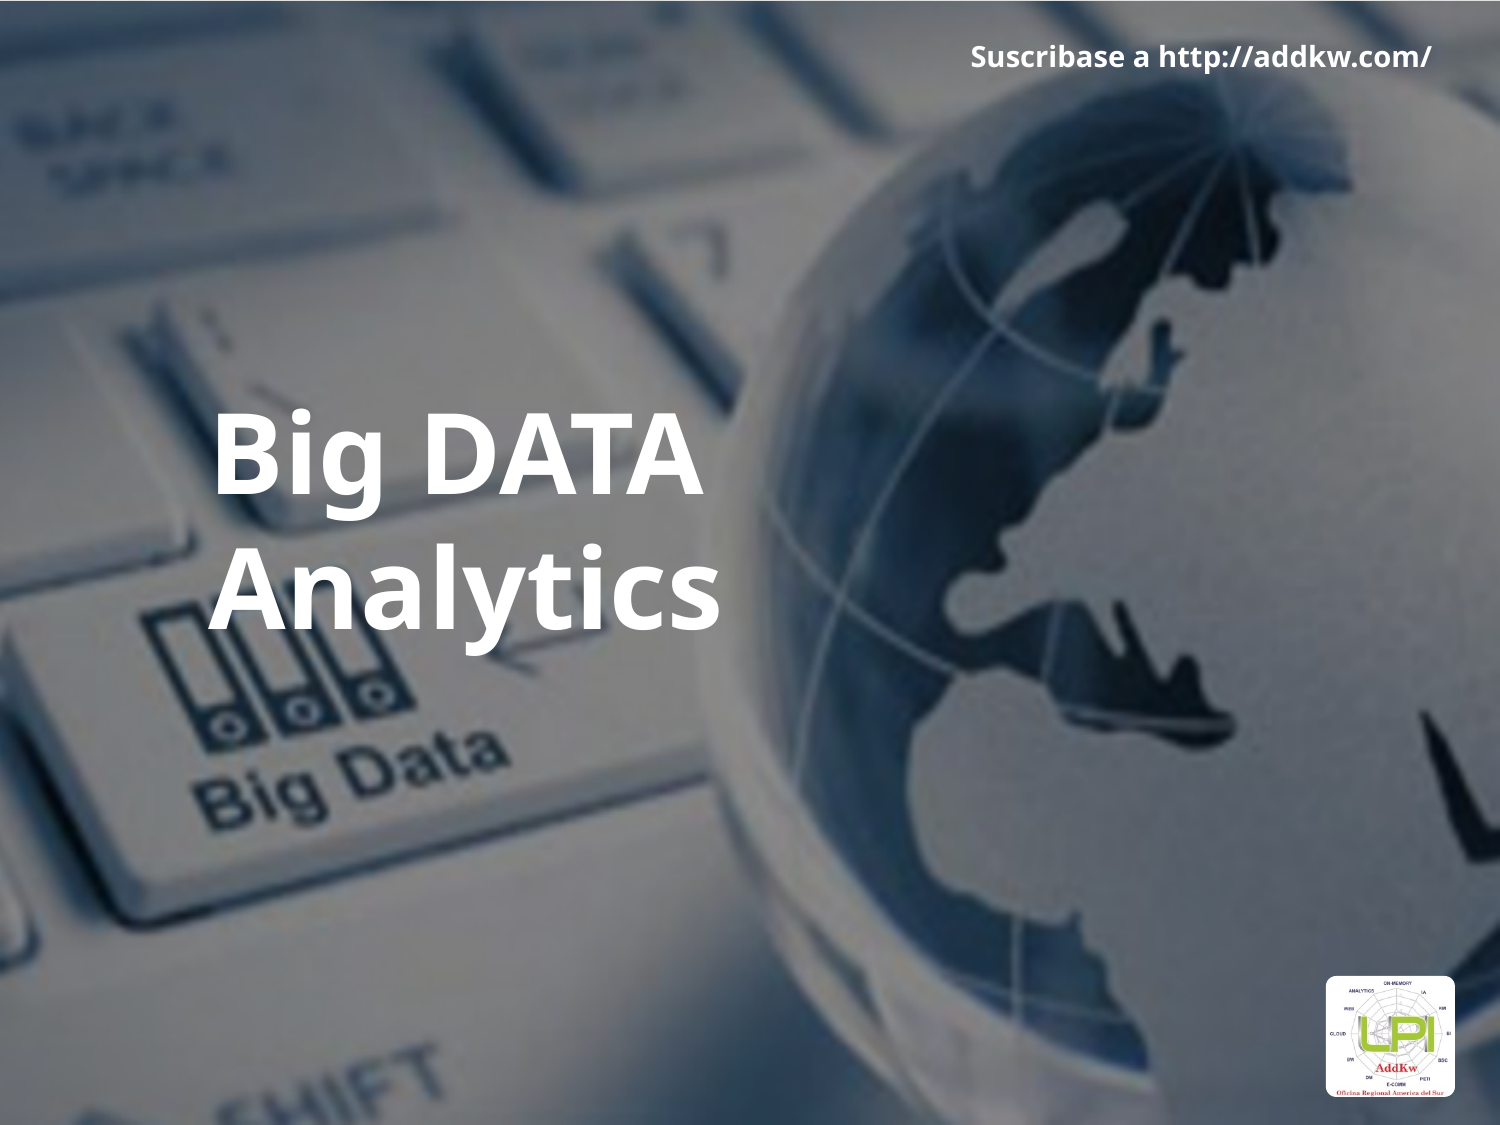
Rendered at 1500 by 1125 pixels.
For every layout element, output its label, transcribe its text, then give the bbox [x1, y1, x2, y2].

title Big DATA Analytics [194, 374, 1282, 575]
text_box Suscribase a http://addkw.com/ [955, 30, 1448, 81]
picture [0, 1, 1500, 1125]
